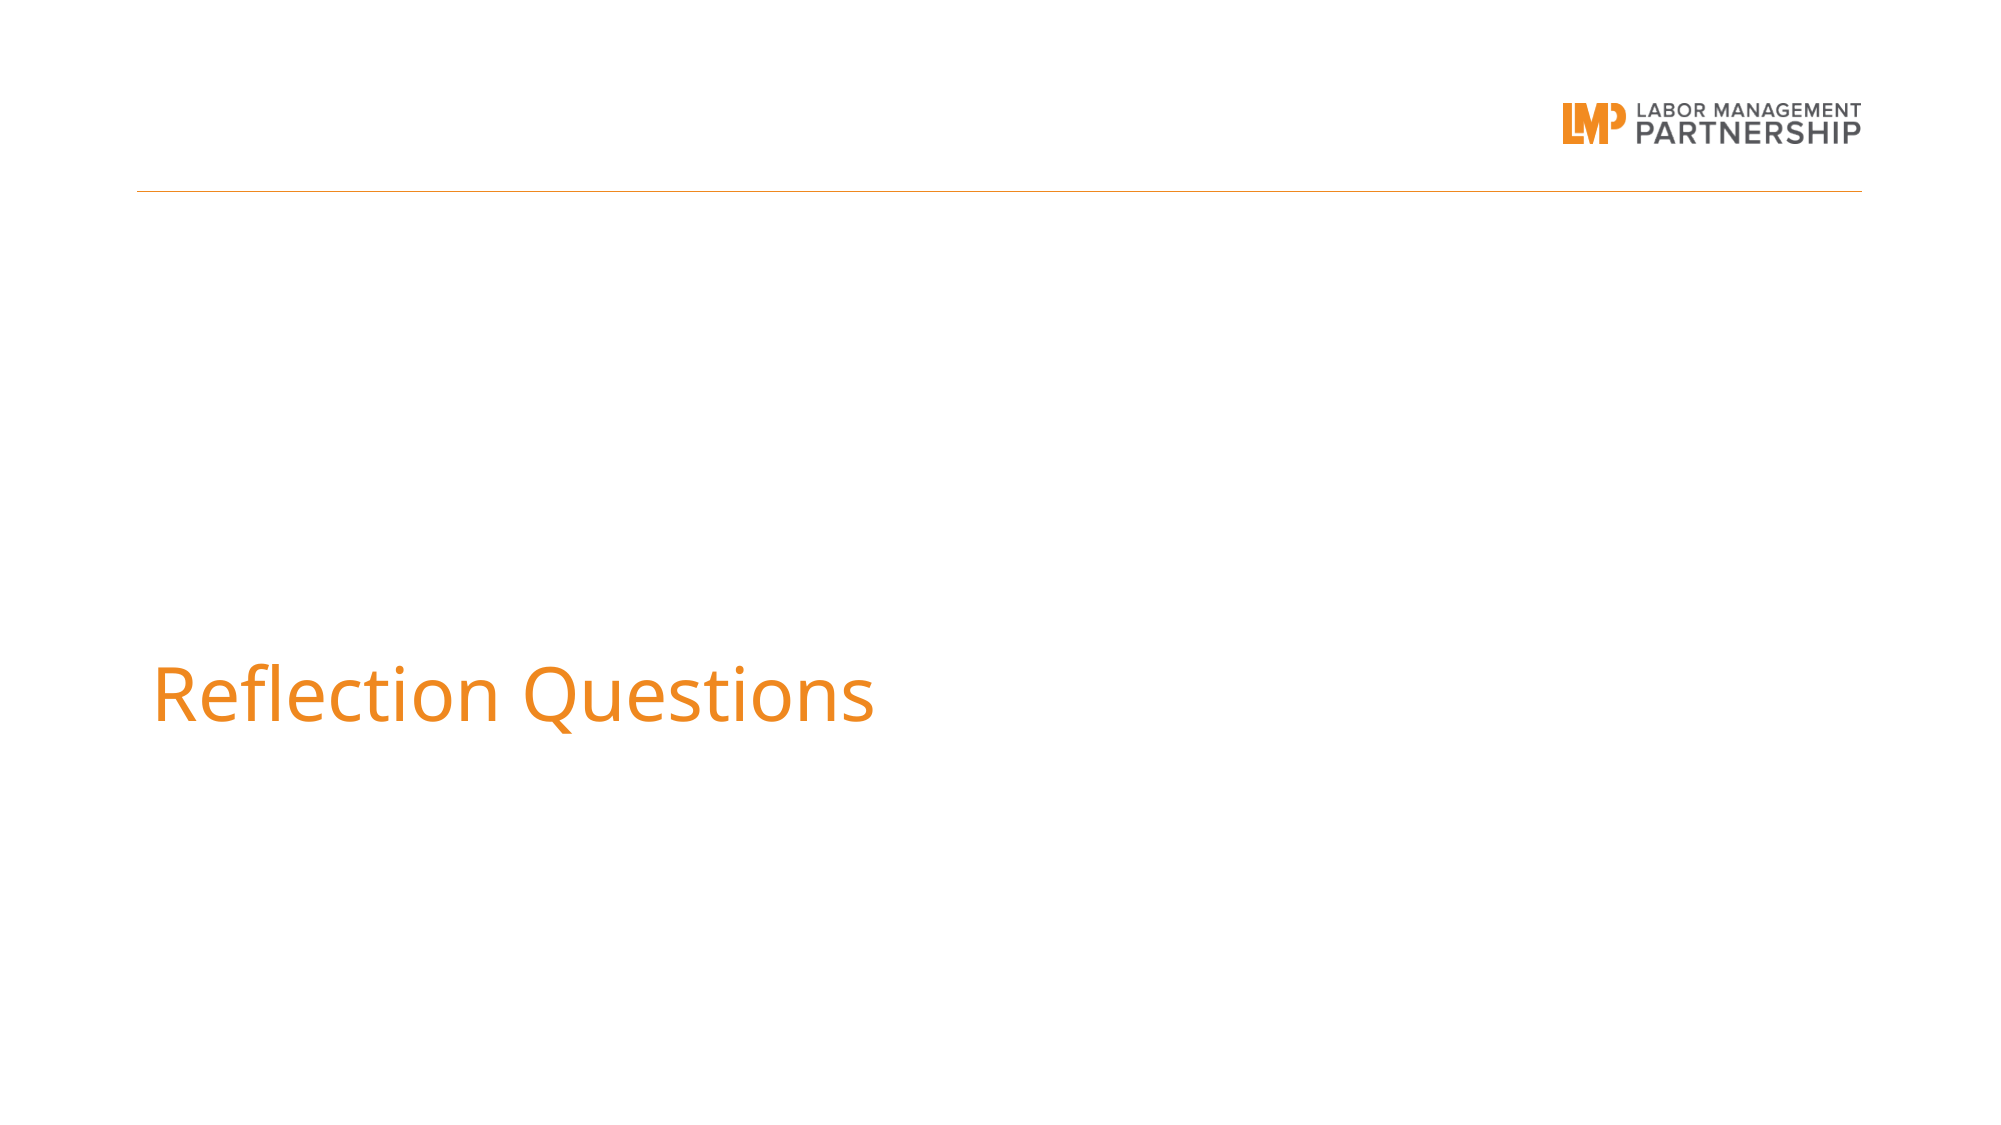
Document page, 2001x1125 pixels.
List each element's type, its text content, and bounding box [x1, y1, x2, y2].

title Reflection Questions [149, 644, 1011, 835]
picture [1563, 103, 1861, 144]
